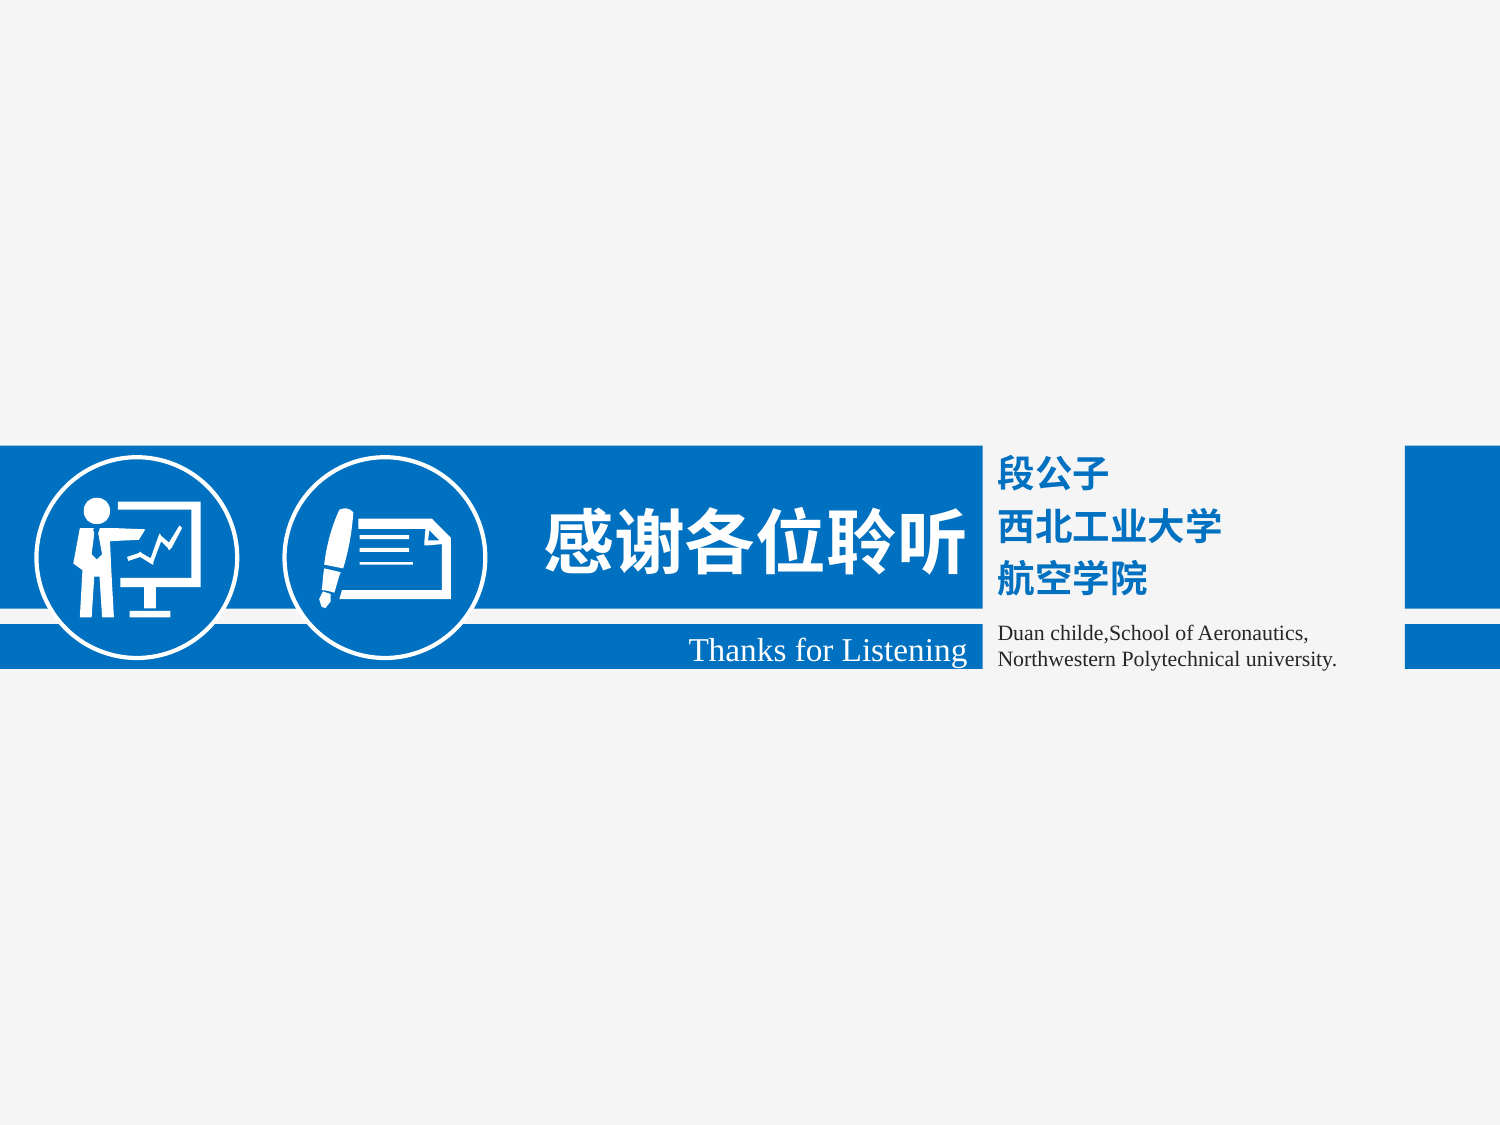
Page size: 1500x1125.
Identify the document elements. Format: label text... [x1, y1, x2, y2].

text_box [284, 457, 486, 658]
text_box 西北工业大学 [983, 495, 1404, 547]
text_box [36, 457, 238, 658]
text_box Duan childe,School of Aeronautics, Northwestern Polytechnical university. [982, 611, 1405, 679]
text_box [1404, 445, 1500, 669]
text_box 航空学院 [983, 547, 1404, 608]
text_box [0, 445, 983, 671]
text_box 段公子 [982, 442, 1405, 495]
